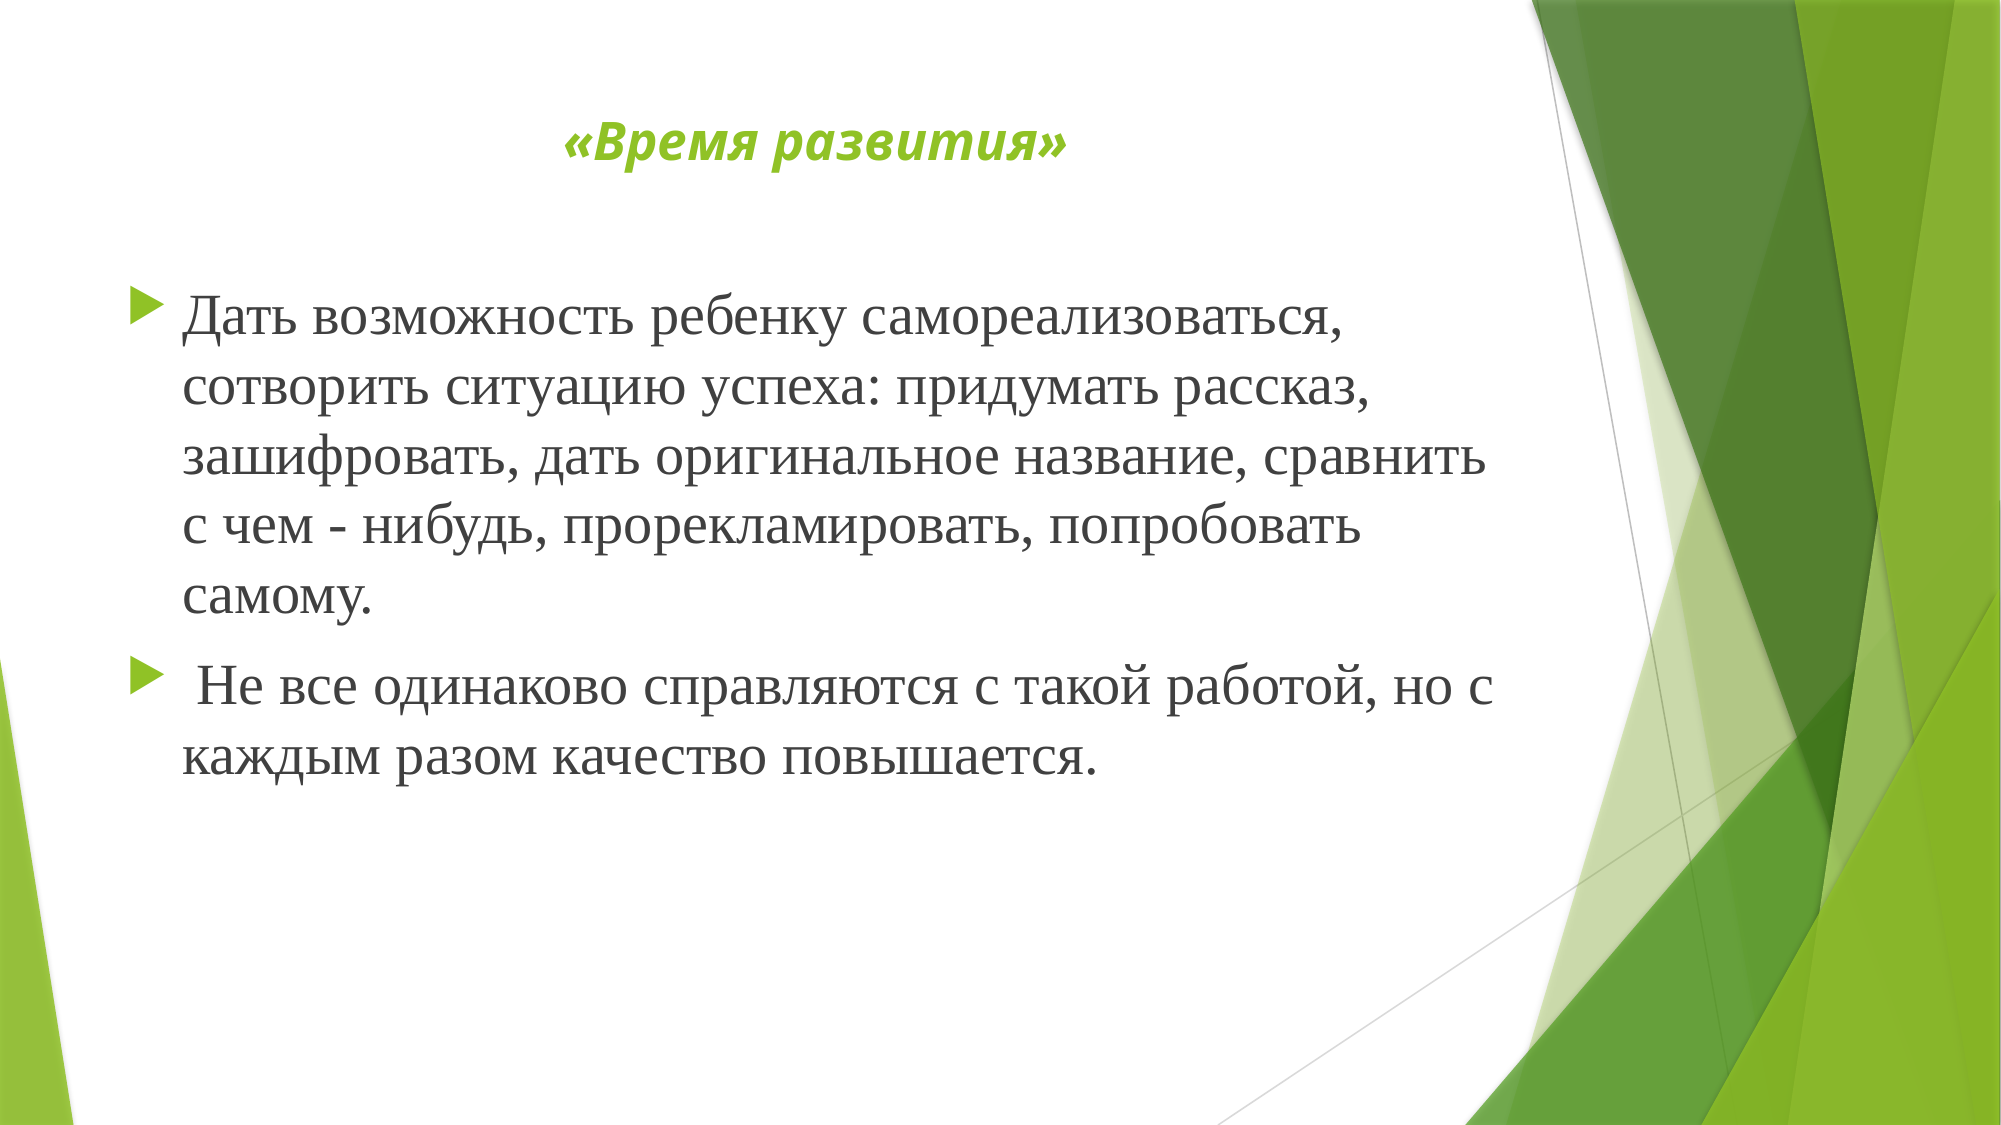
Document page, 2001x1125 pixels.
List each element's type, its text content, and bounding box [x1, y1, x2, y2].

list Дать возможность ребенку самореализоваться, сотворить ситуацию успеха: придумать рассказ, зашифровать, дать оригинальное название, сравнить с чем - нибудь, прорекламировать, попробовать самому. Не все одинаково справляются с такой работой, но с каждым разом качество повышается. [111, 268, 1522, 991]
title «Время развития» [111, 99, 1522, 244]
